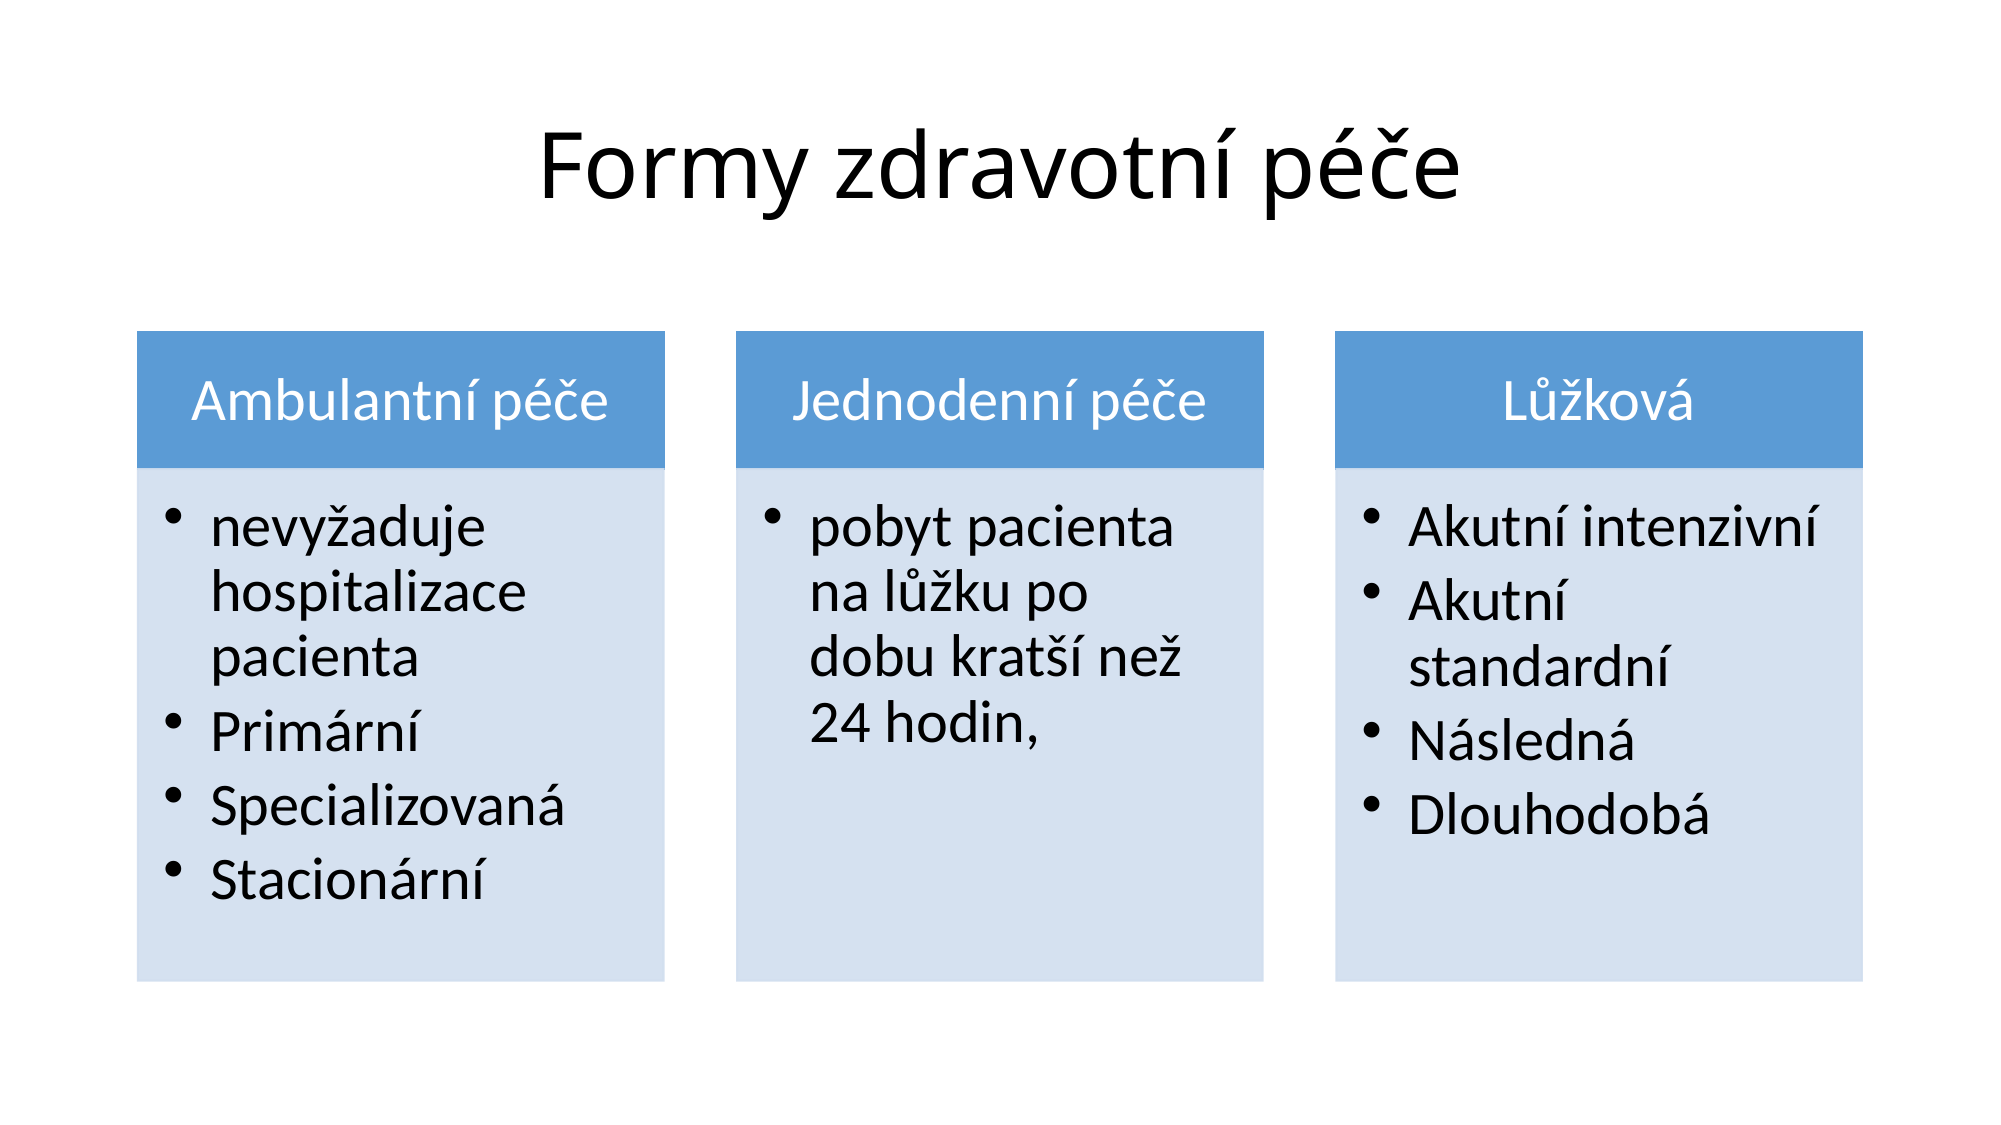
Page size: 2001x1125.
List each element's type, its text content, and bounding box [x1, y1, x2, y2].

title Formy zdravotní péče [137, 59, 1863, 278]
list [137, 299, 1863, 1014]
